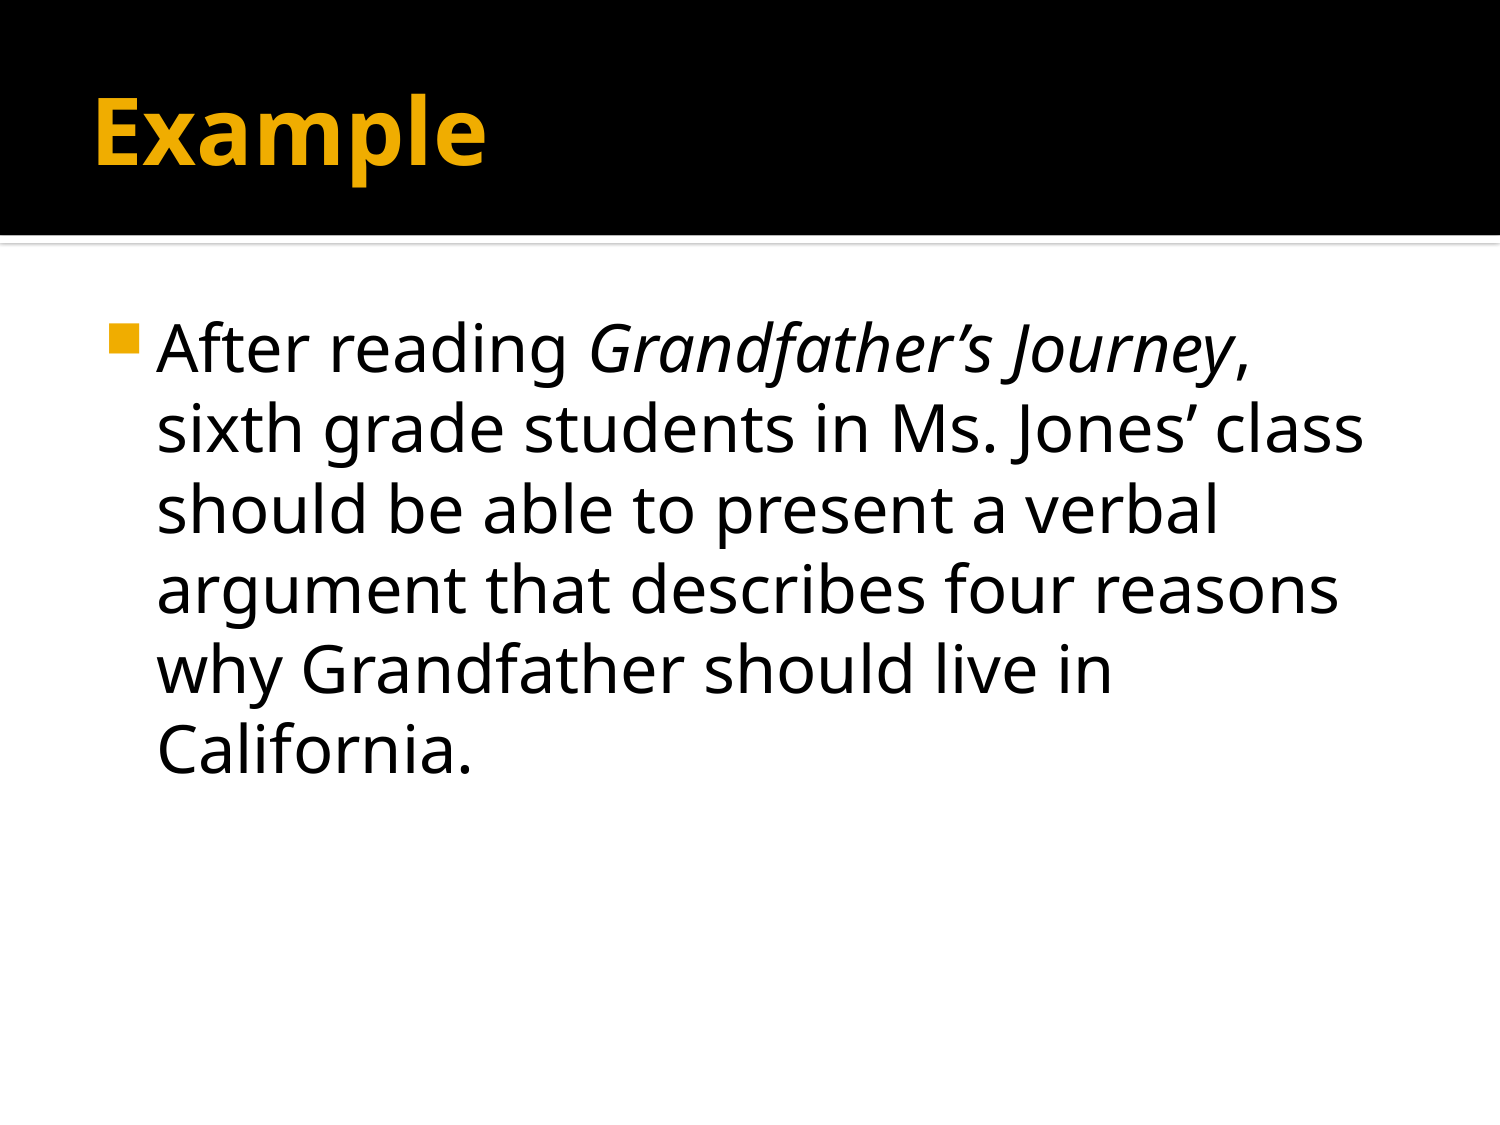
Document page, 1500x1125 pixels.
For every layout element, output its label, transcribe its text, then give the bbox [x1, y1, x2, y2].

title Example [75, 25, 1425, 231]
list After reading Grandfather’s Journey, sixth grade students in Ms. Jones’ class should be able to present a verbal argument that describes four reasons why Grandfather should live in California. [75, 291, 1425, 1050]
